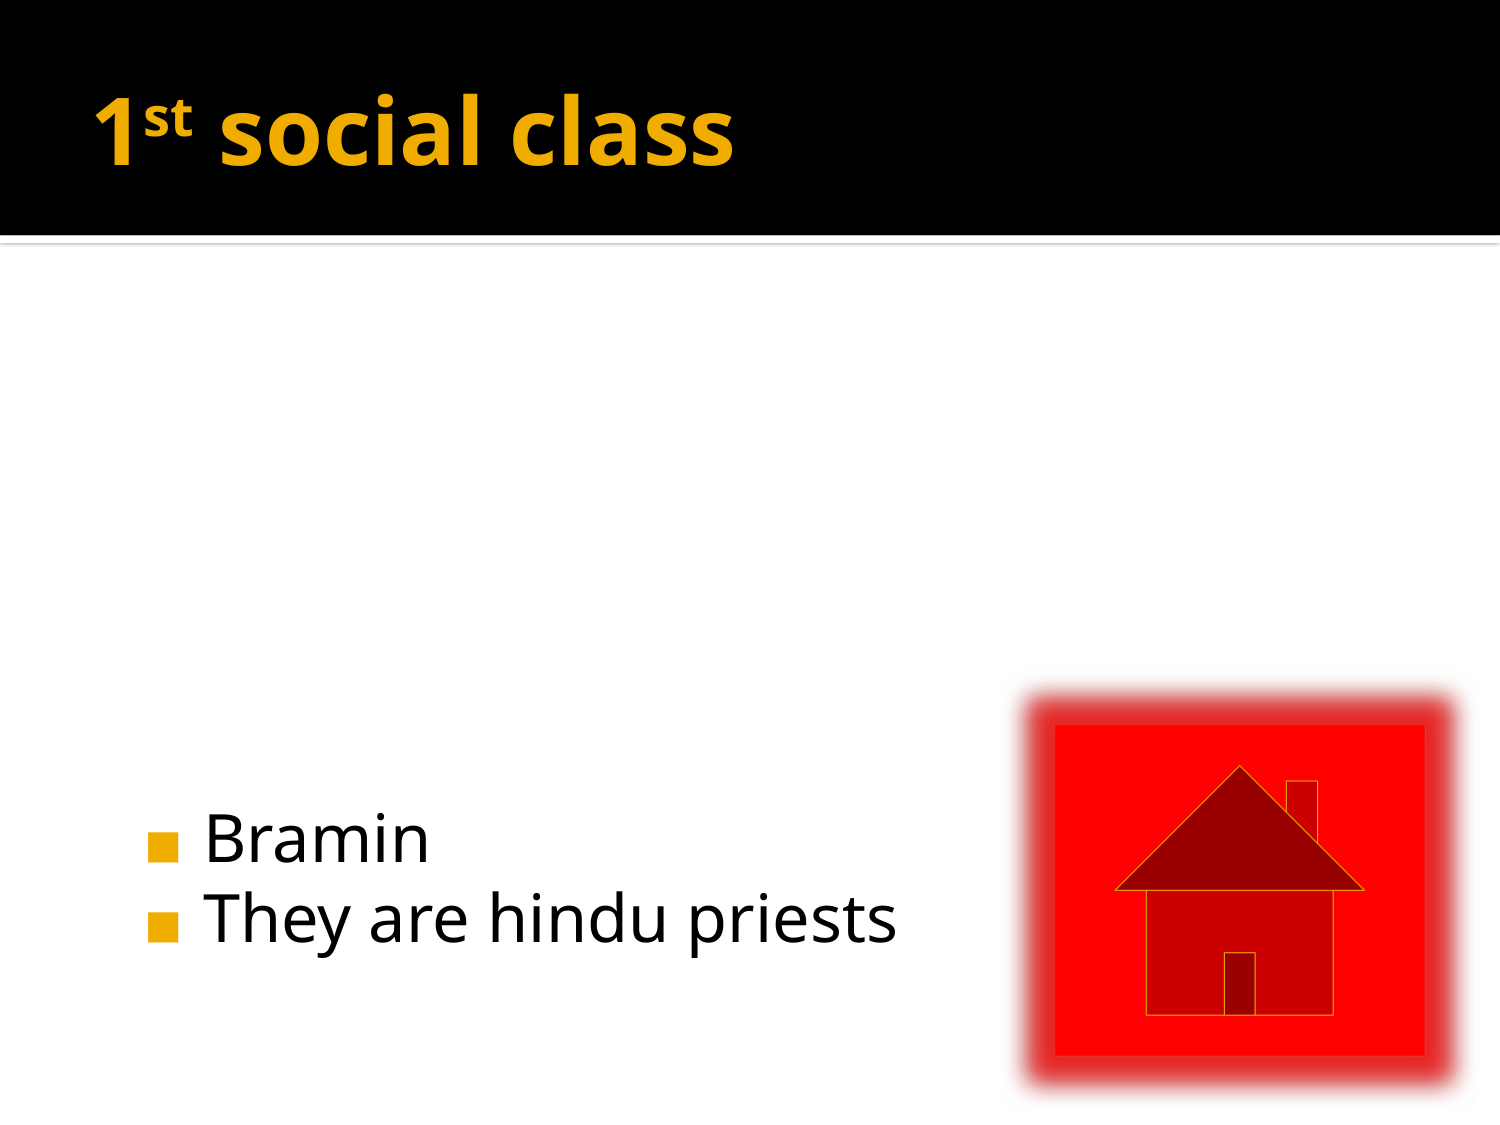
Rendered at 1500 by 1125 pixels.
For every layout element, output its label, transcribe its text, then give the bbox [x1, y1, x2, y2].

text_box [1057, 727, 1423, 1054]
title 1st social class [75, 24, 1425, 231]
list Bramin They are hindu priests [122, 316, 1465, 966]
